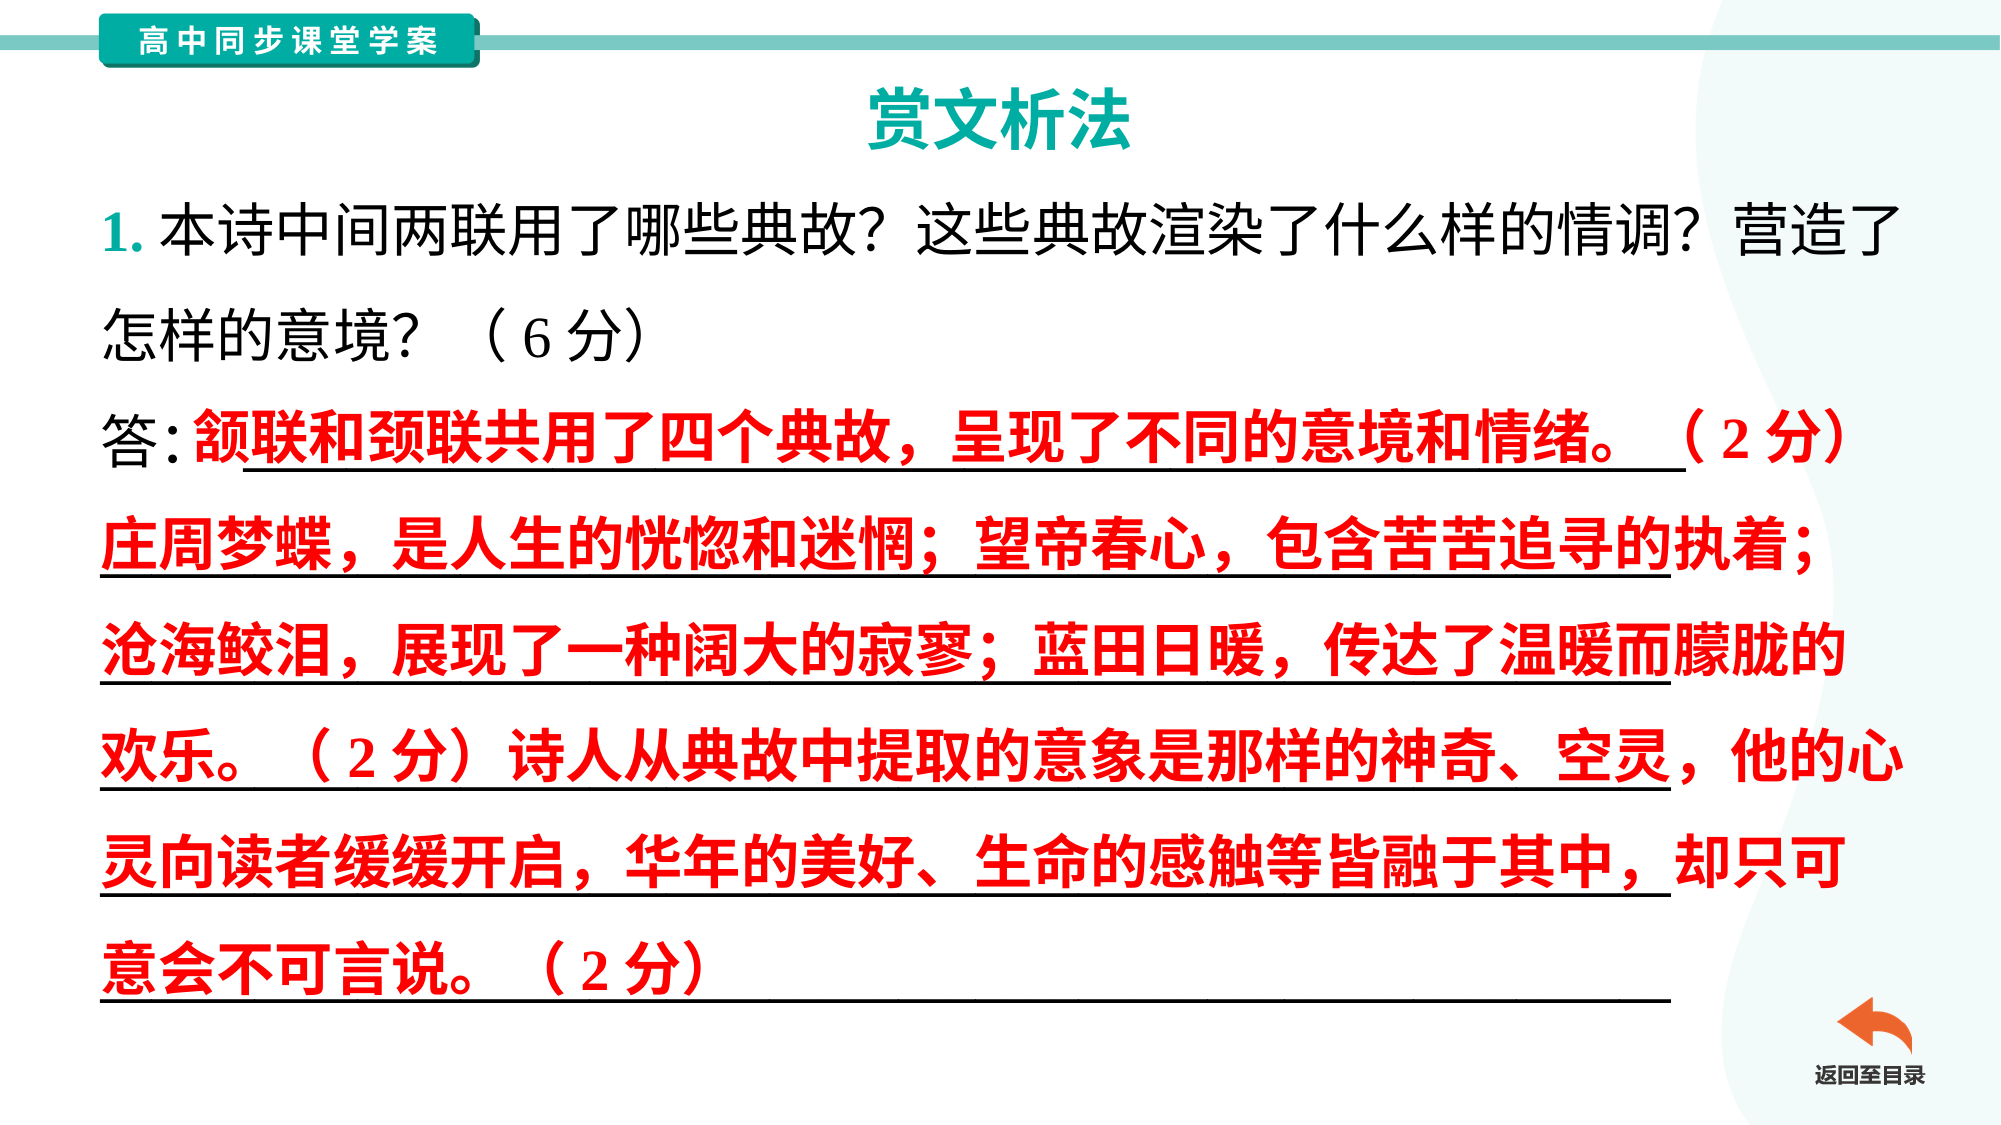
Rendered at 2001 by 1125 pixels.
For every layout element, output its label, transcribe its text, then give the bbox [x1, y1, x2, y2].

picture [0, 0, 2000, 1125]
text_box 颔联和颈联共用了四个典故，呈现了不同的意境和情绪。（2分） 庄周梦蝶，是人生的恍惚和迷惘；望帝春心，包含苦苦追寻的执着； 沧海鲛泪，展现了一种阔大的寂寥；蓝田日暖，传达了温暖而朦胧的 欢乐。（2分）诗人从典故中提取的意象是那样的神奇、空灵，他的心 灵向读者缓缓开启，华年的美好、生命的感触等皆融于其中，却只可 意会不可言说。（2分） [100, 364, 1899, 1002]
text_box 赏文析法 [100, 76, 1899, 156]
text_box 1.本诗中间两联用了哪些典故？这些典故渲染了什么样的情调？营造了 怎样的意境？（6分） 答： ________________________________________________________ _____________________________________________________________ _____________________________________________________________ _____________________________________________________________ _____________________________________________________________ _____________________________________________________________ [100, 156, 1899, 364]
text_box 1.本诗中间两联用了哪些典故？这些典故渲染了什么样的情调？营造了 怎样的意境？（6分） 答： ________________________________________________________ _____________________________________________________________ _____________________________________________________________ _____________________________________________________________ _____________________________________________________________ _____________________________________________________________ [100, 1002, 1899, 1007]
